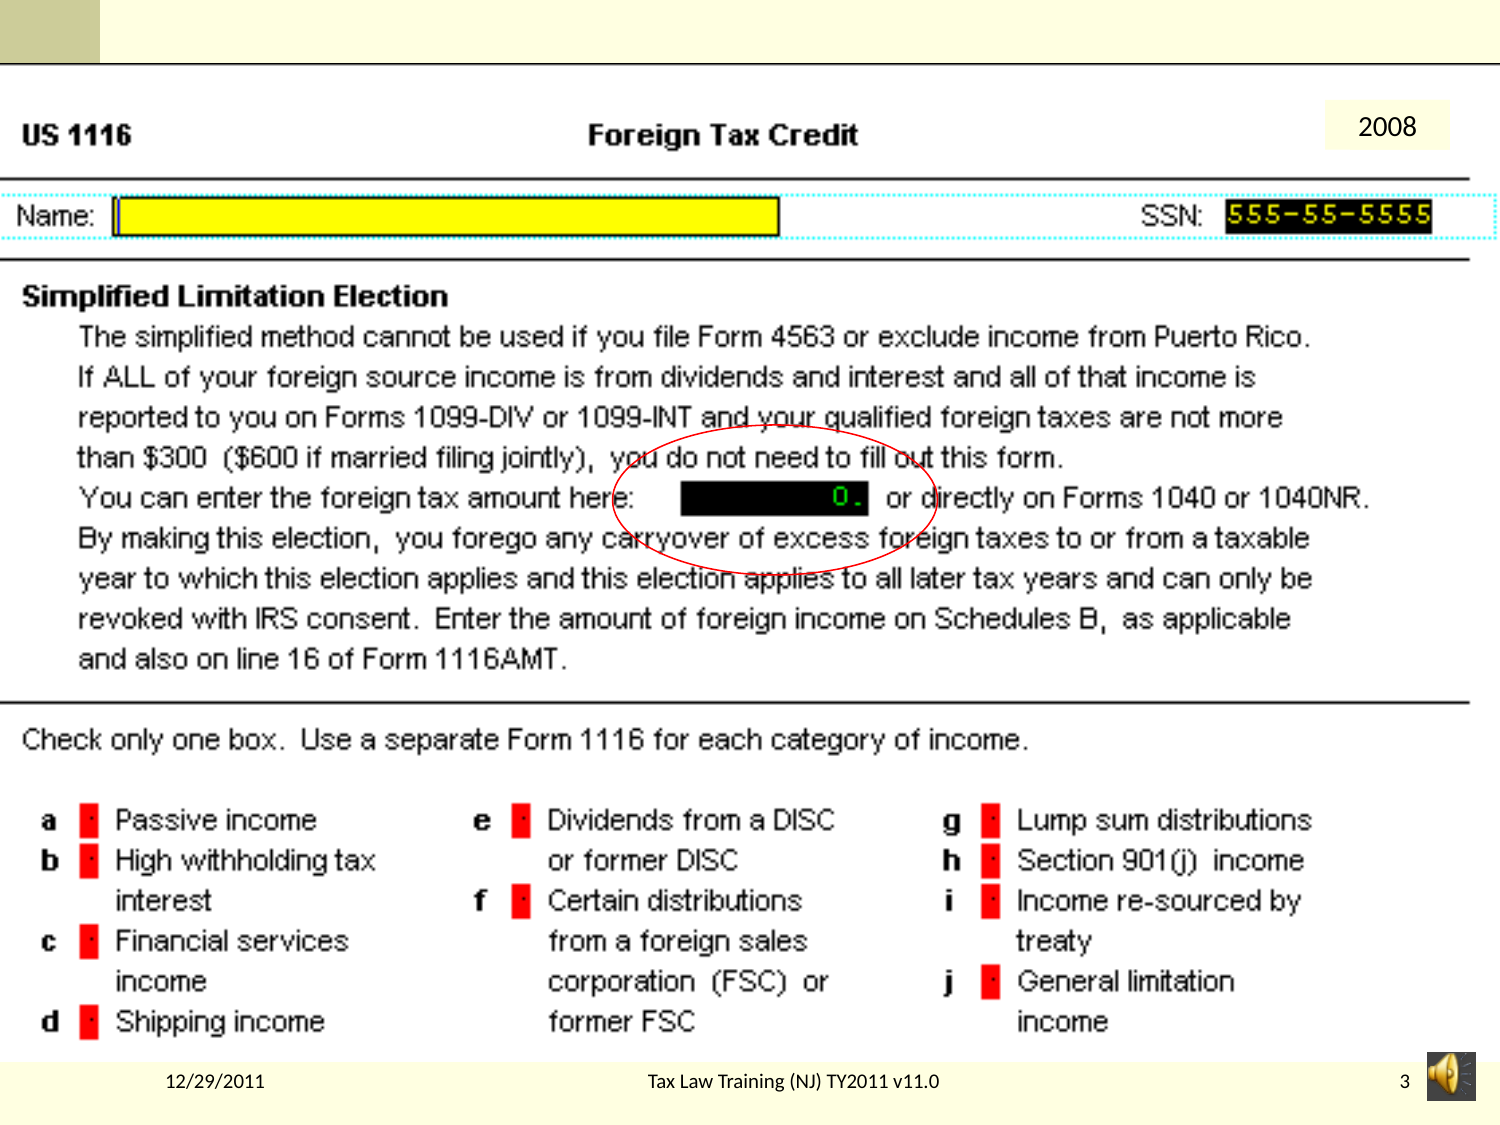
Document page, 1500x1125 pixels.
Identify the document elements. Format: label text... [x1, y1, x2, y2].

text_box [0, 63, 1500, 1062]
slide_number 3 [1112, 1068, 1421, 1101]
footer Tax Law Training (NJ) TY2011 v11.0 [549, 1068, 1038, 1101]
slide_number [149, 1068, 476, 1101]
picture [1426, 1051, 1477, 1102]
